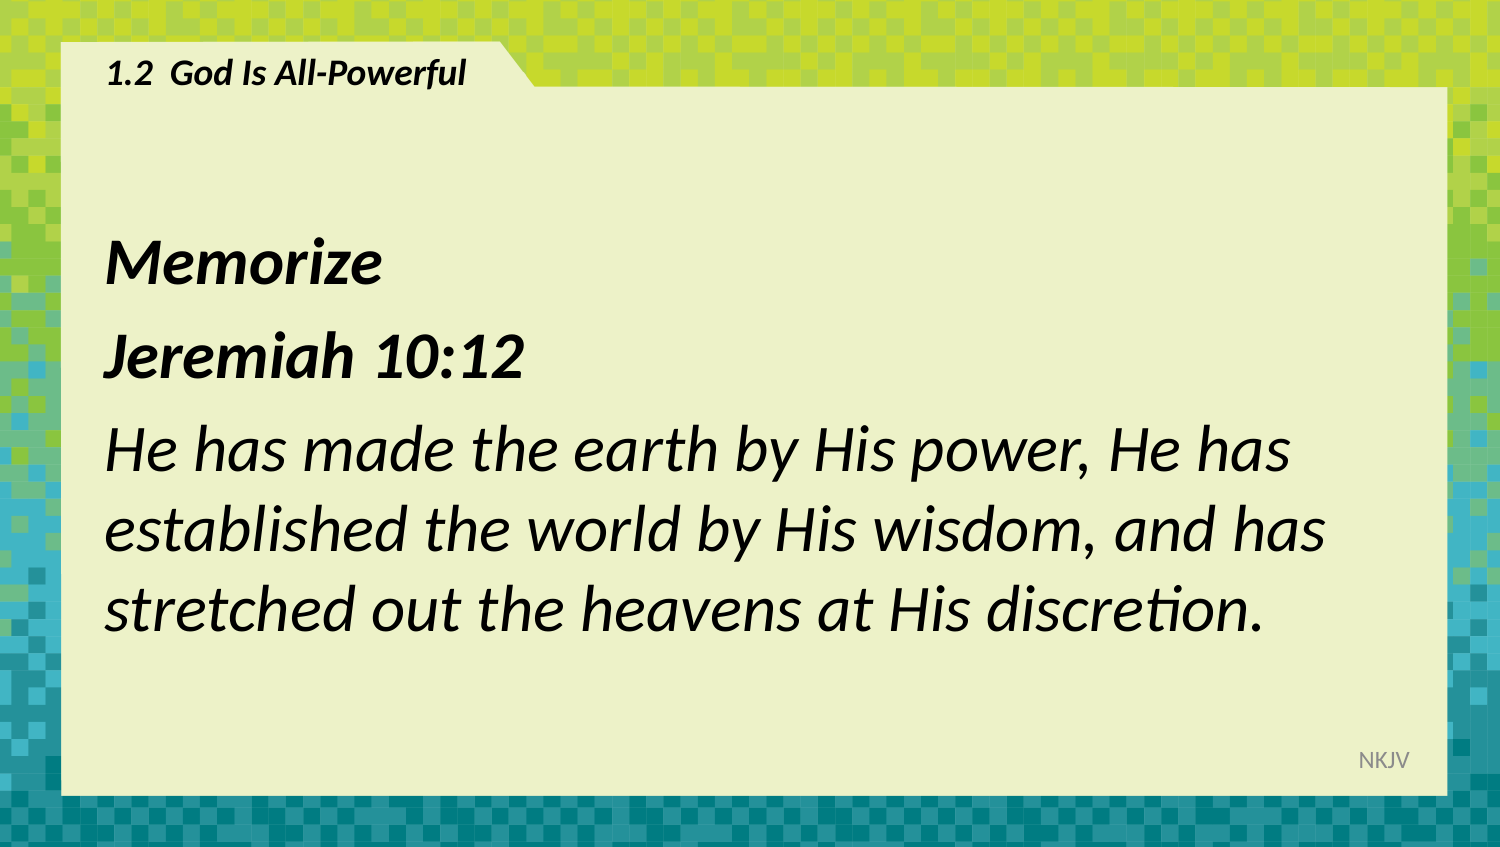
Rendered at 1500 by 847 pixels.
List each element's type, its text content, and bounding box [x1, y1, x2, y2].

list Memorize Jeremiah 10:12 He has made the earth by His power, He has established the world by His wisdom, and has stretched out the heavens at His discretion. [89, 141, 1403, 722]
title 1.2 God Is All-Powerful [89, 33, 1420, 108]
picture [0, 0, 1500, 847]
footer NKJV [950, 736, 1425, 782]
